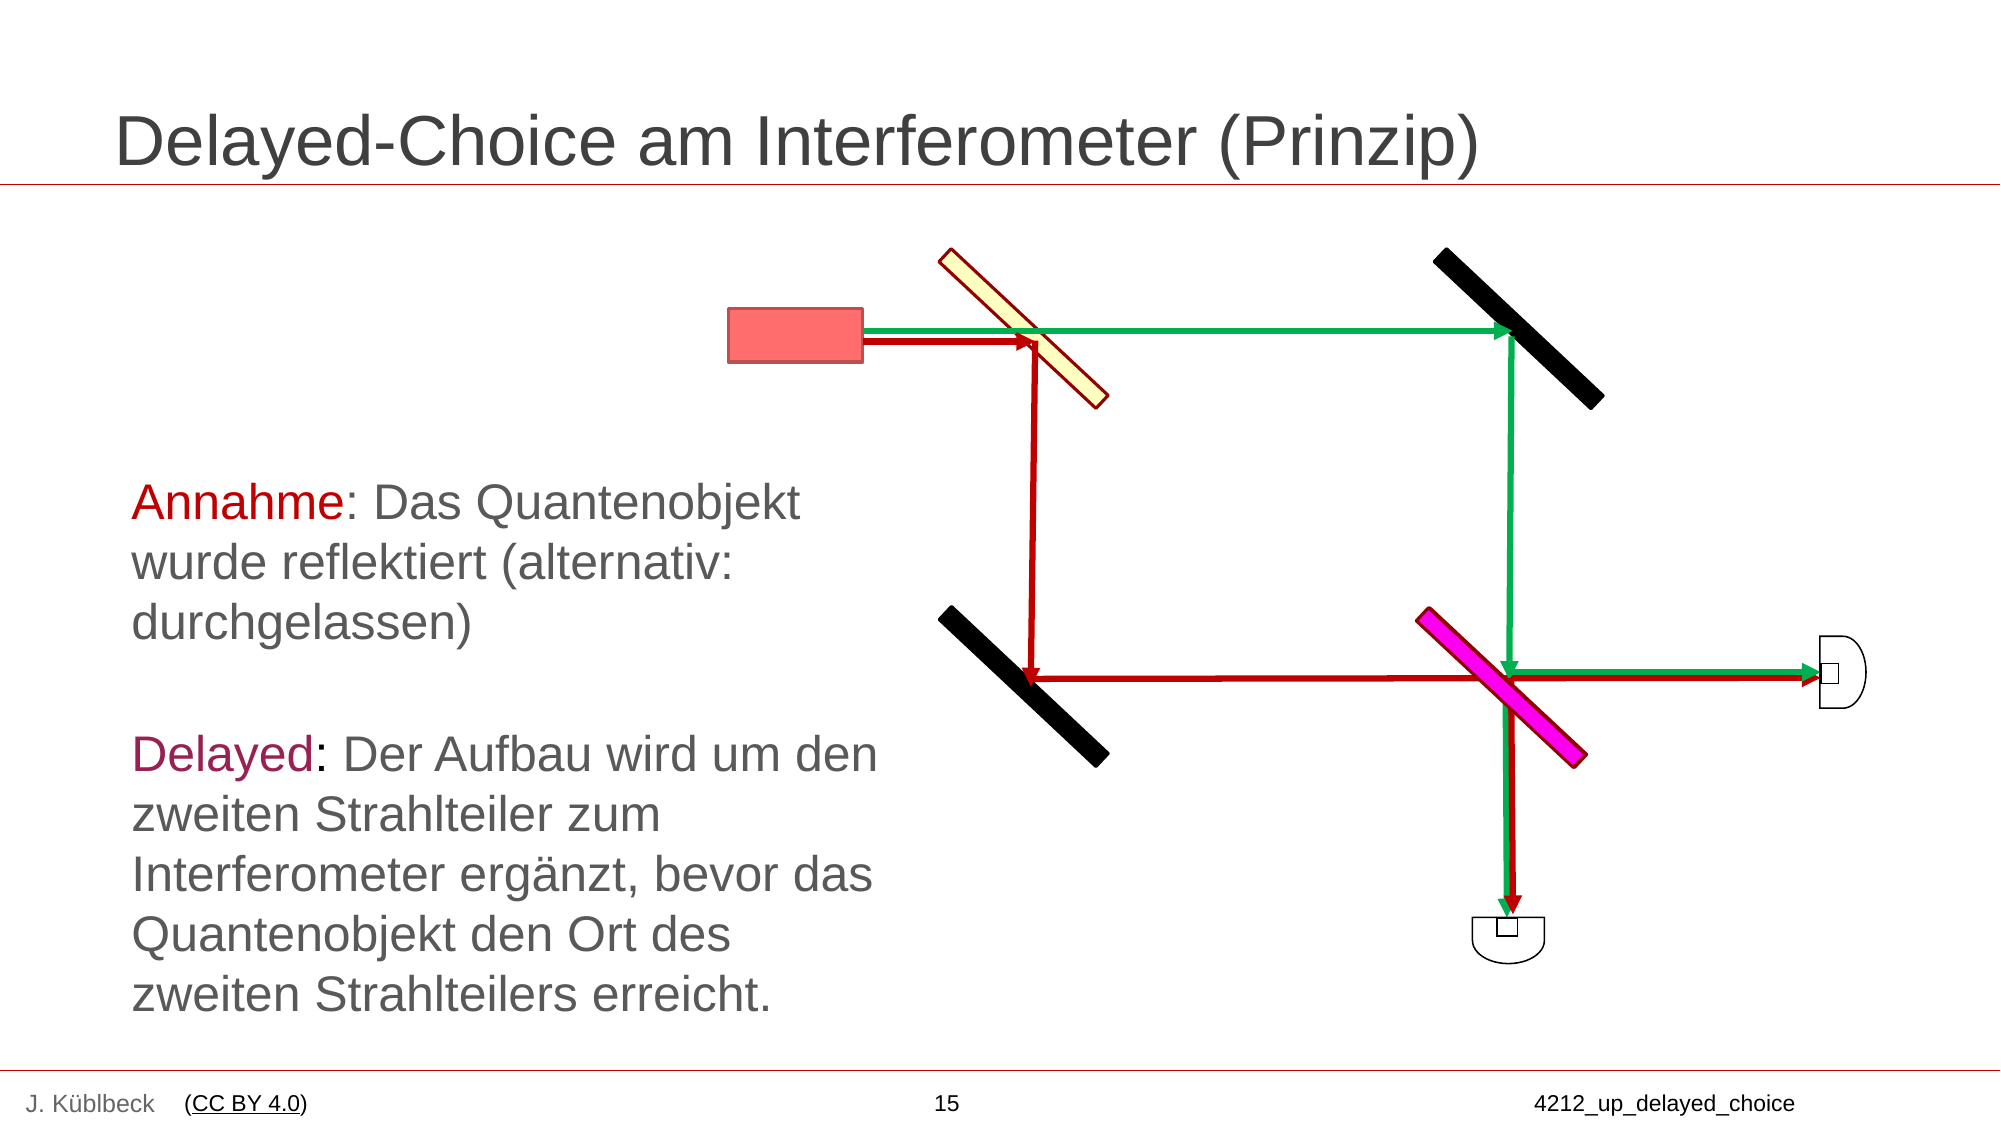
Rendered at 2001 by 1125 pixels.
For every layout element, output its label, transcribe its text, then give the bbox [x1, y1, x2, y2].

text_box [728, 308, 1821, 918]
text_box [1510, 677, 1514, 915]
text_box [1826, 636, 1867, 709]
text_box [1826, 663, 1839, 684]
list Annahme: Das Quantenobjekt wurde reflektiert (alternativ: durchgelassen) Delayed: Der Aufbau wird um den zweiten Strahlteiler zum Interferometer ergänzt, bevor das Quantenobjekt den Ort des zweiten Strahlteilers erreicht. [98, 203, 930, 1035]
title Delayed-Choice am Interferometer (Prinzip) [99, 90, 1900, 185]
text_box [1485, 904, 1532, 977]
